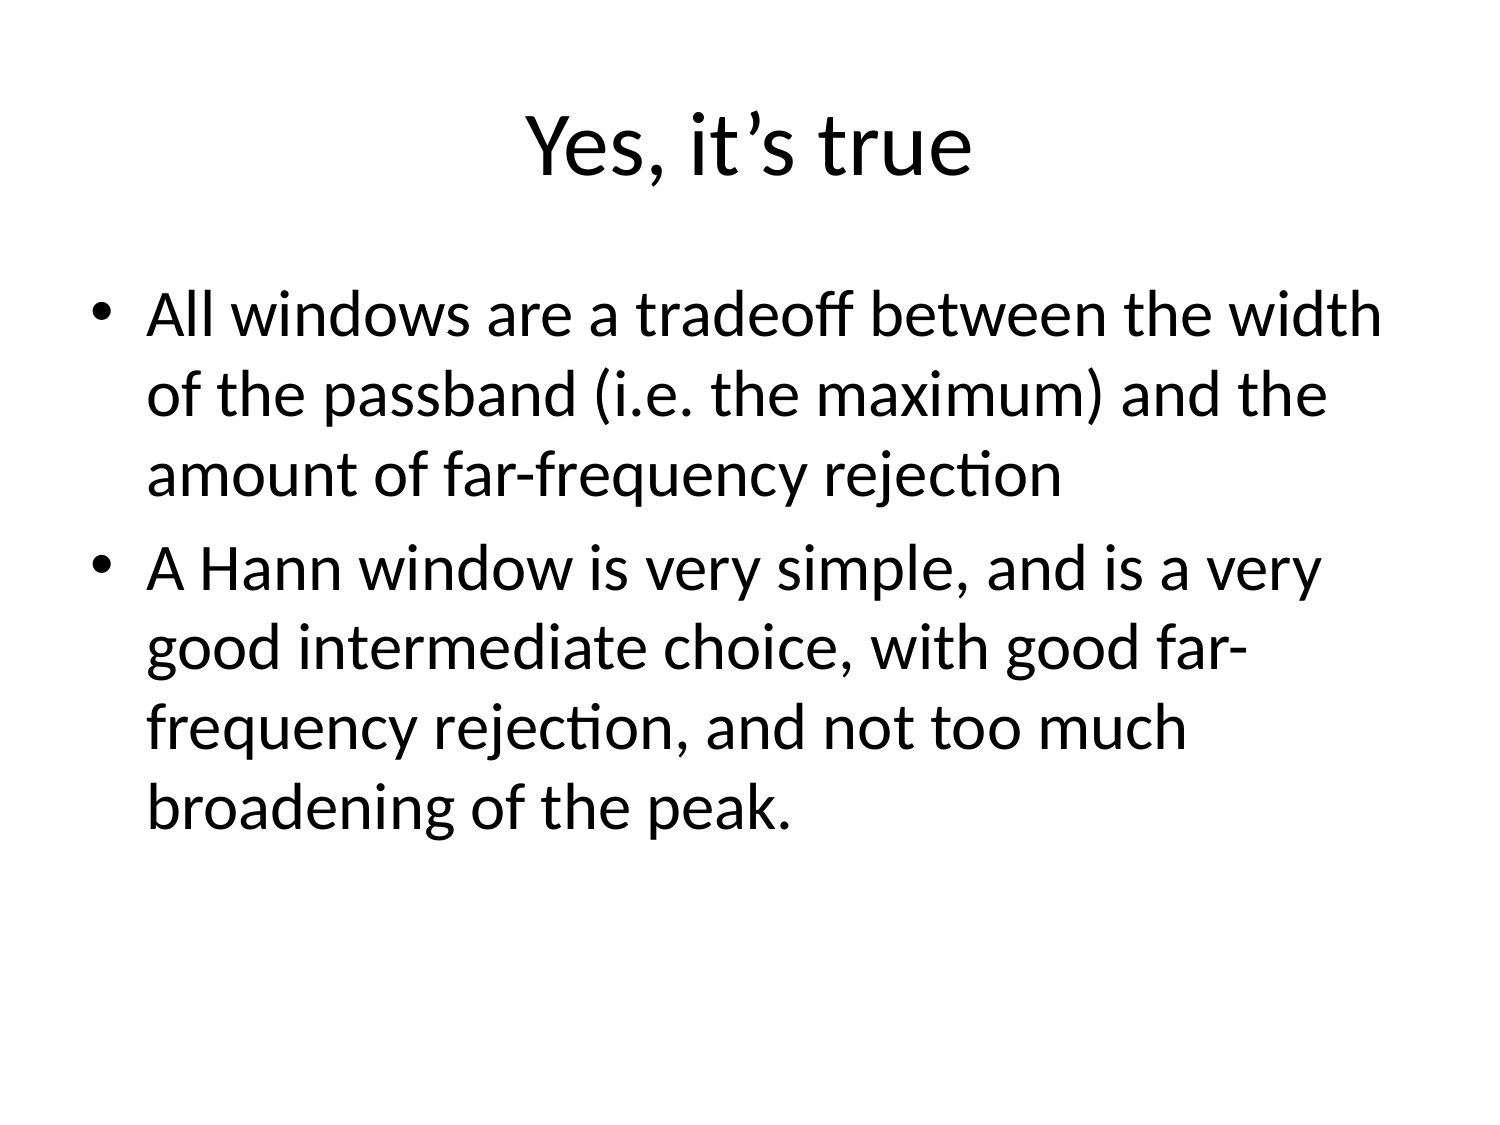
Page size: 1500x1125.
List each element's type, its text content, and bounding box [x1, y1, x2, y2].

title Yes, it’s true [75, 45, 1425, 233]
list All windows are a tradeoff between the width of the passband (i.e. the maximum) and the amount of far-frequency rejection A Hann window is very simple, and is a very good intermediate choice, with good far-frequency rejection, and not too much broadening of the peak. [75, 262, 1425, 1005]
